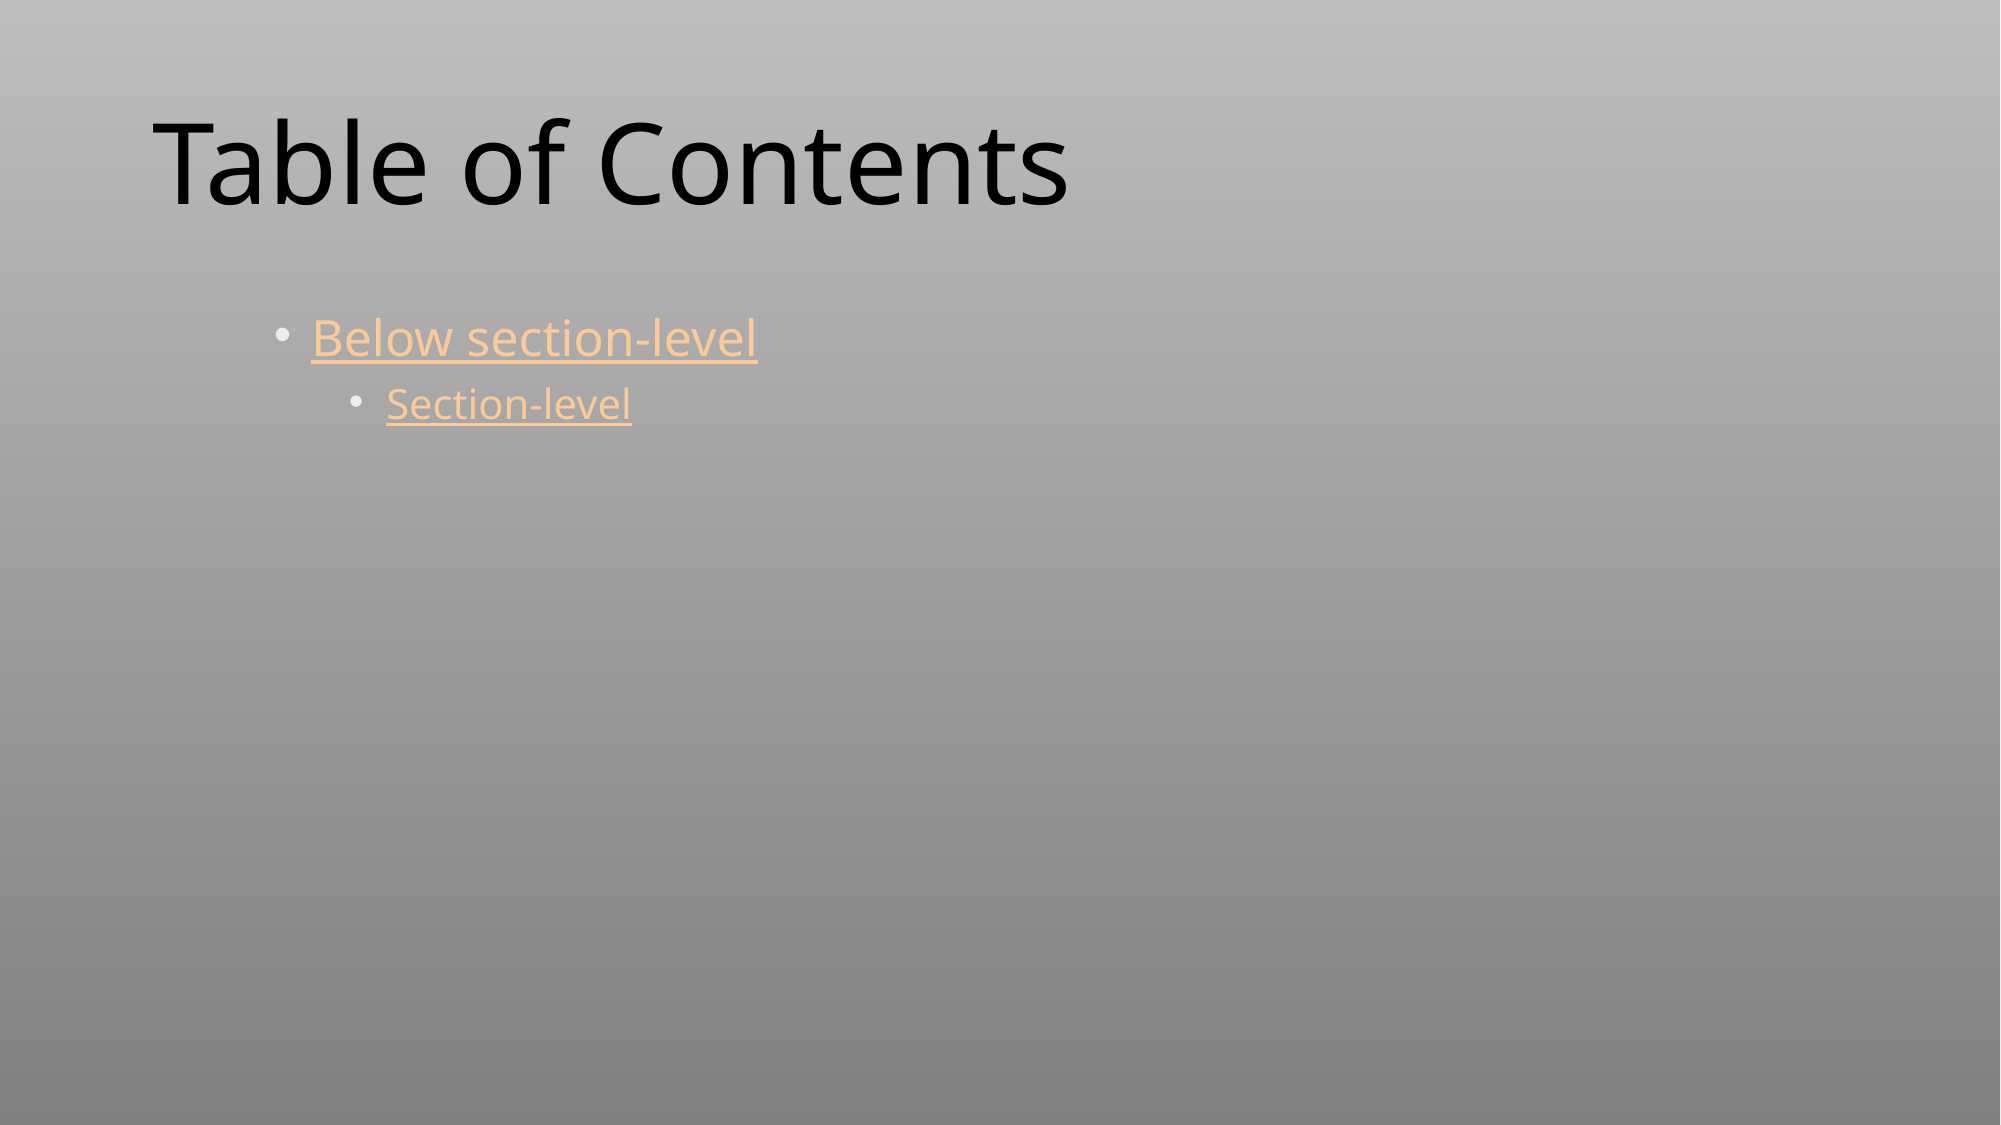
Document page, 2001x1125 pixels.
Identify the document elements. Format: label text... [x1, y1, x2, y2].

title Table of Contents [137, 59, 1863, 278]
picture [0, 0, 2001, 1125]
list Below section-level Section-level [183, 299, 1863, 1014]
